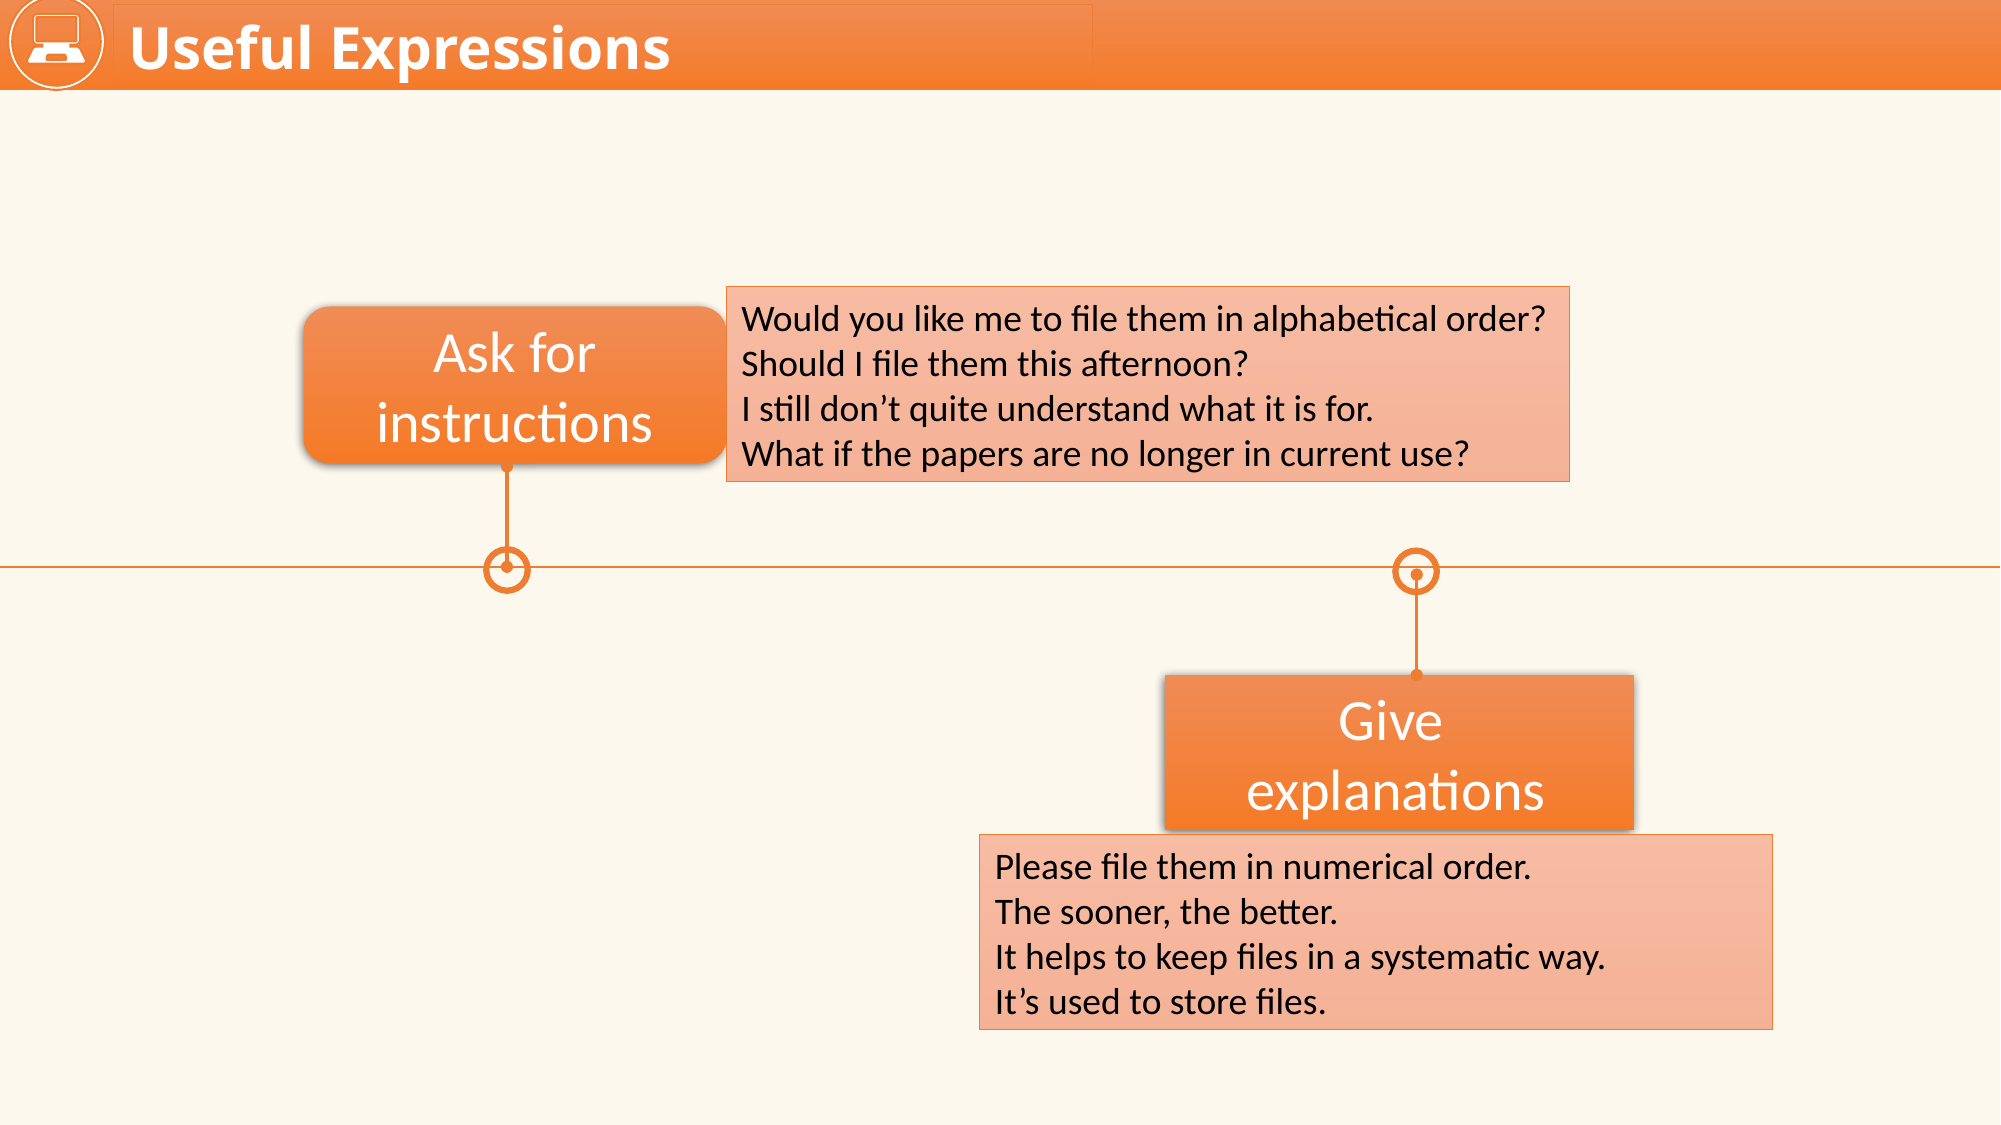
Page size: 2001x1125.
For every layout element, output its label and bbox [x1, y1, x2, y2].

text_box [486, 466, 528, 591]
text_box [105, 0, 2000, 90]
text_box [1395, 550, 1437, 675]
text_box [979, 674, 1773, 1030]
text_box [8, 0, 105, 90]
text_box [303, 286, 1570, 483]
text_box [0, 0, 8, 90]
